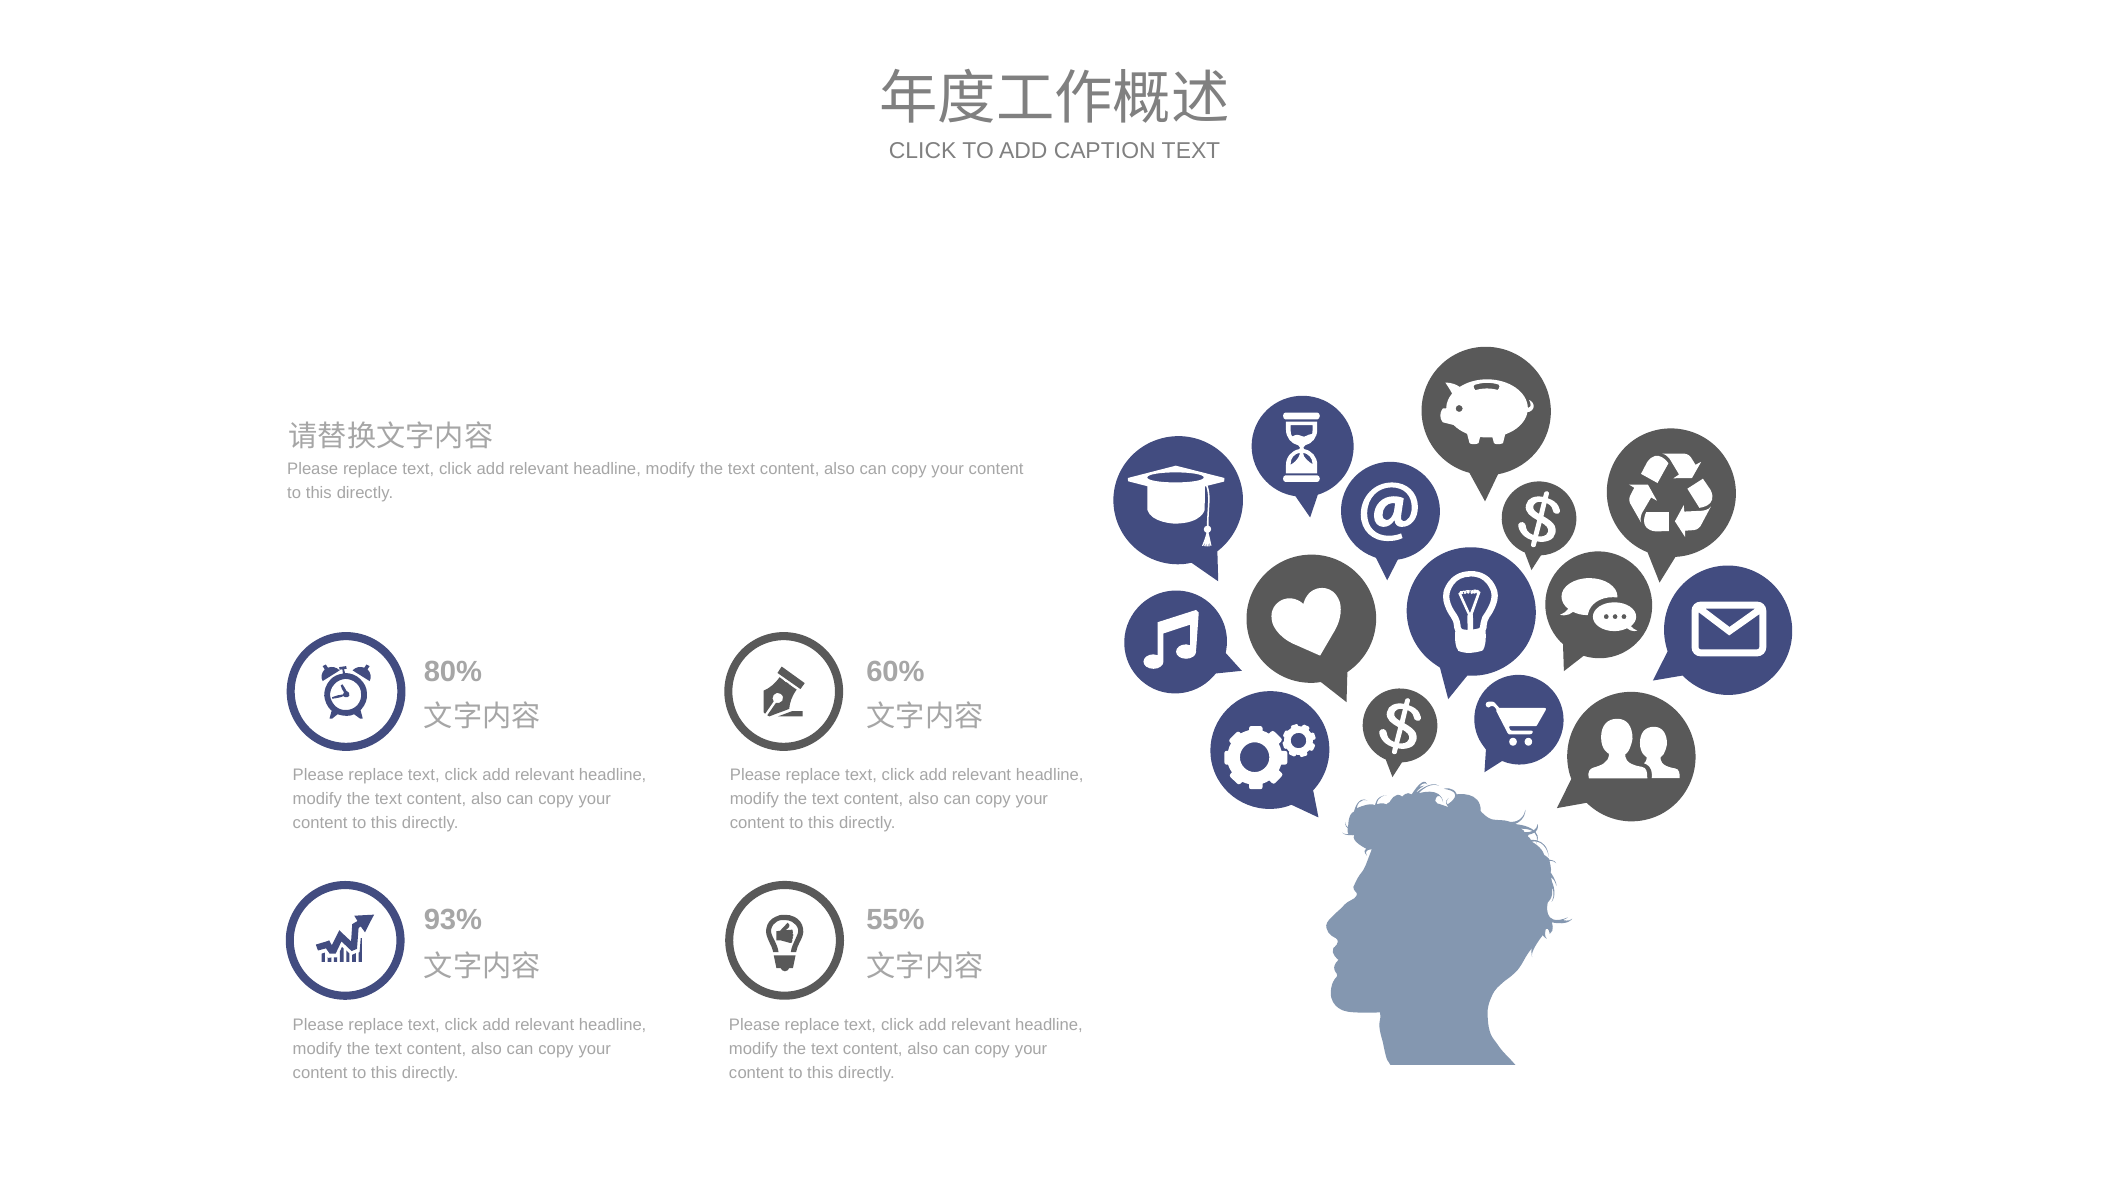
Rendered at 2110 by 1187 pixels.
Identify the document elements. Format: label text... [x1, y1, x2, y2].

text_box [723, 631, 845, 752]
text_box 文字内容 [851, 682, 999, 740]
text_box CLICK TO ADD CAPTION TEXT [865, 135, 1245, 163]
text_box Please replace text, click add relevant headline, modify the text content, also can copy your content to this directly. [278, 752, 672, 840]
text_box [766, 914, 804, 953]
text_box [763, 666, 805, 717]
text_box [352, 664, 371, 682]
text_box 请替换文字内容 [274, 402, 509, 446]
text_box Please replace text, click add relevant headline, modify the text content, also can copy your content to this directly. [272, 446, 1051, 509]
text_box 60% [851, 638, 940, 696]
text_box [1108, 338, 1800, 1065]
text_box [284, 879, 406, 1001]
text_box [358, 938, 362, 962]
text_box [315, 914, 375, 954]
text_box Please replace text, click add relevant headline, modify the text content, also can copy your content to this directly. [714, 1002, 1108, 1090]
text_box 年度工作概述 [865, 60, 1245, 131]
text_box 文字内容 [851, 932, 999, 990]
text_box [339, 946, 344, 962]
text_box 80% [408, 638, 498, 696]
text_box 93% [408, 886, 498, 943]
text_box Please replace text, click add relevant headline, modify the text content, also can copy your content to this directly. [278, 1002, 672, 1090]
text_box Please replace text, click add relevant headline, modify the text content, also can copy your content to this directly. [715, 752, 1108, 840]
text_box [346, 950, 350, 962]
text_box [321, 664, 367, 719]
text_box [724, 879, 846, 1001]
text_box 文字内容 [409, 932, 556, 990]
text_box 55% [851, 886, 940, 943]
text_box [321, 952, 325, 962]
text_box [285, 631, 407, 752]
text_box 文字内容 [409, 682, 556, 740]
text_box [773, 955, 796, 972]
